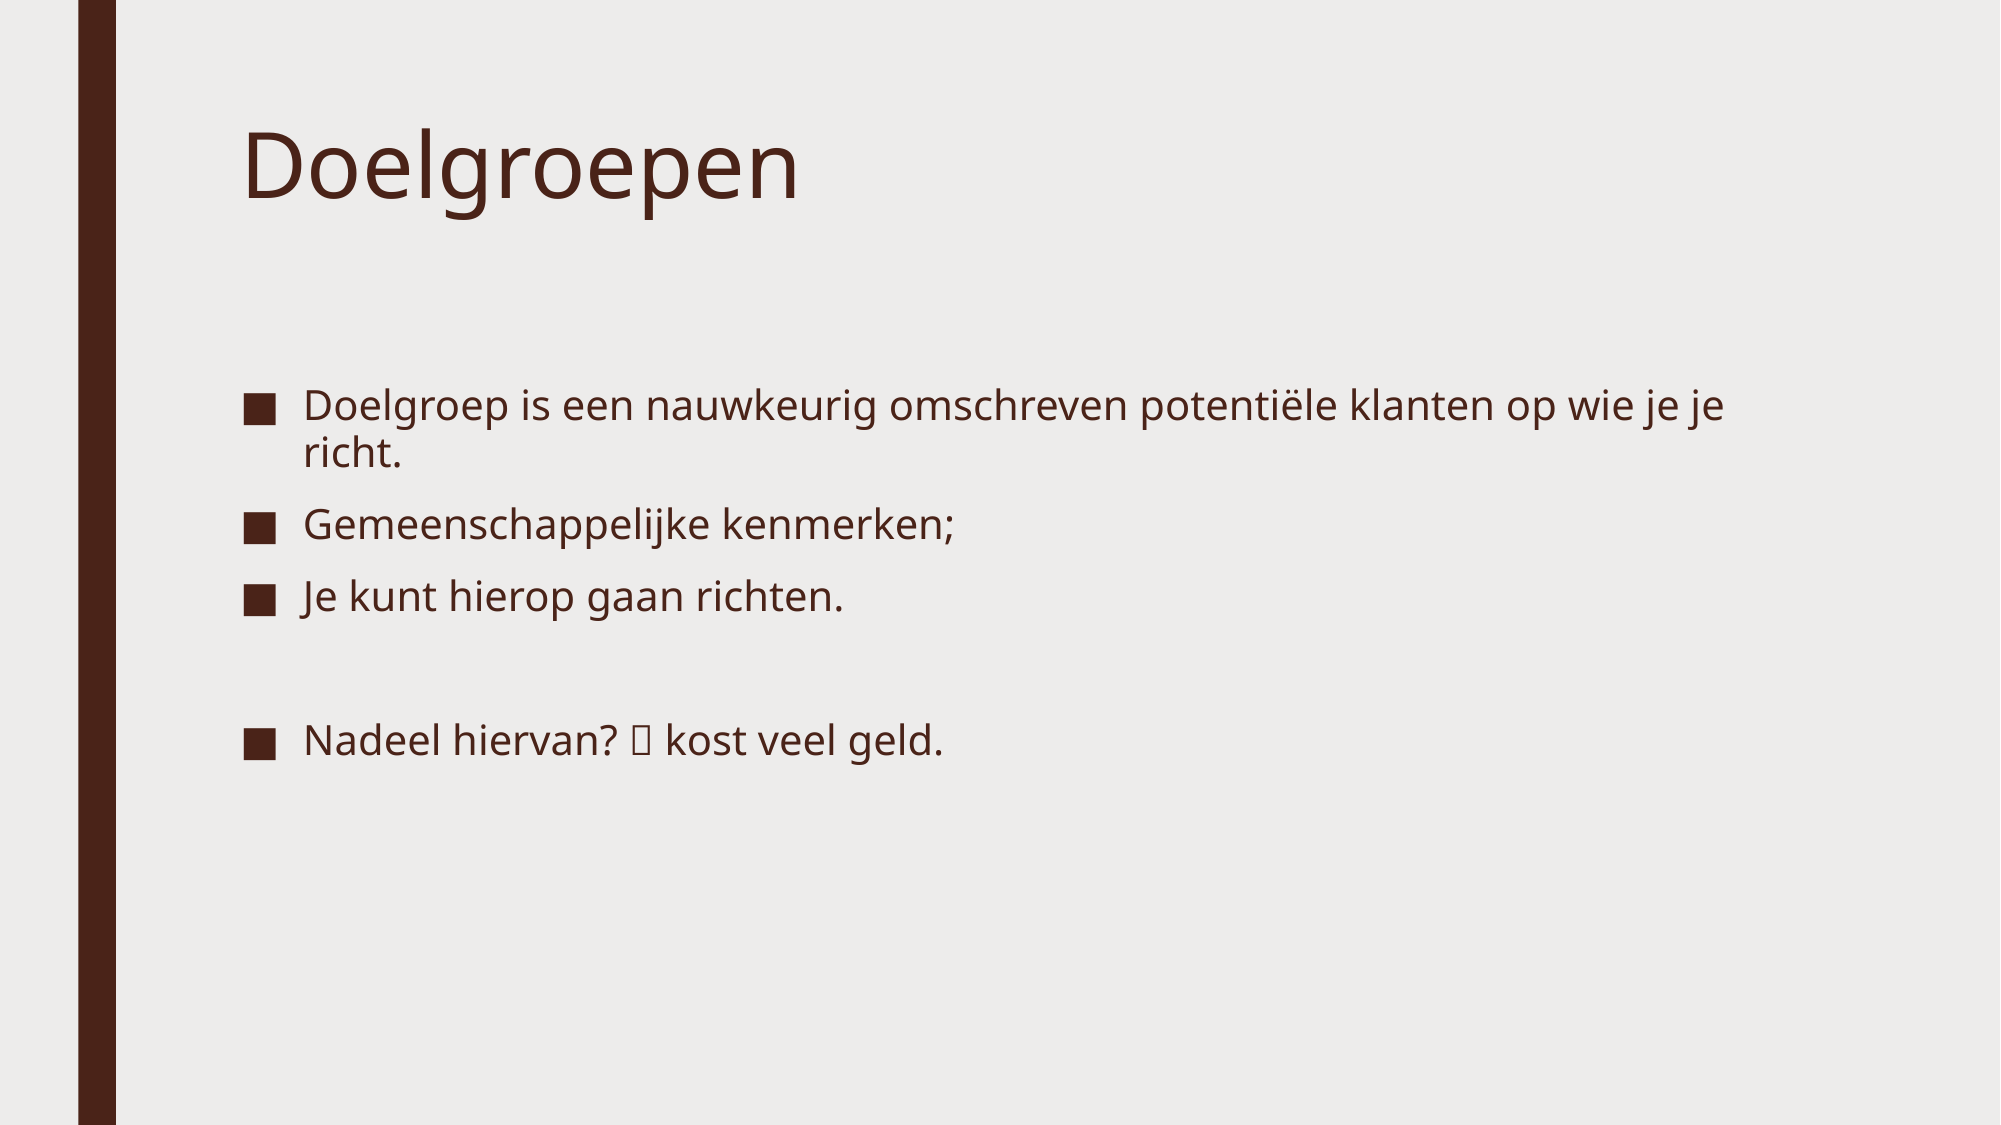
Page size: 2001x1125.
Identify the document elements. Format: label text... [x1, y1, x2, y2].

list Doelgroep is een nauwkeurig omschreven potentiële klanten op wie je je richt. Gemeenschappelijke kenmerken; Je kunt hierop gaan richten. Nadeel hiervan?  kost veel geld. [225, 375, 1800, 963]
title Doelgroepen [225, 112, 1800, 357]
